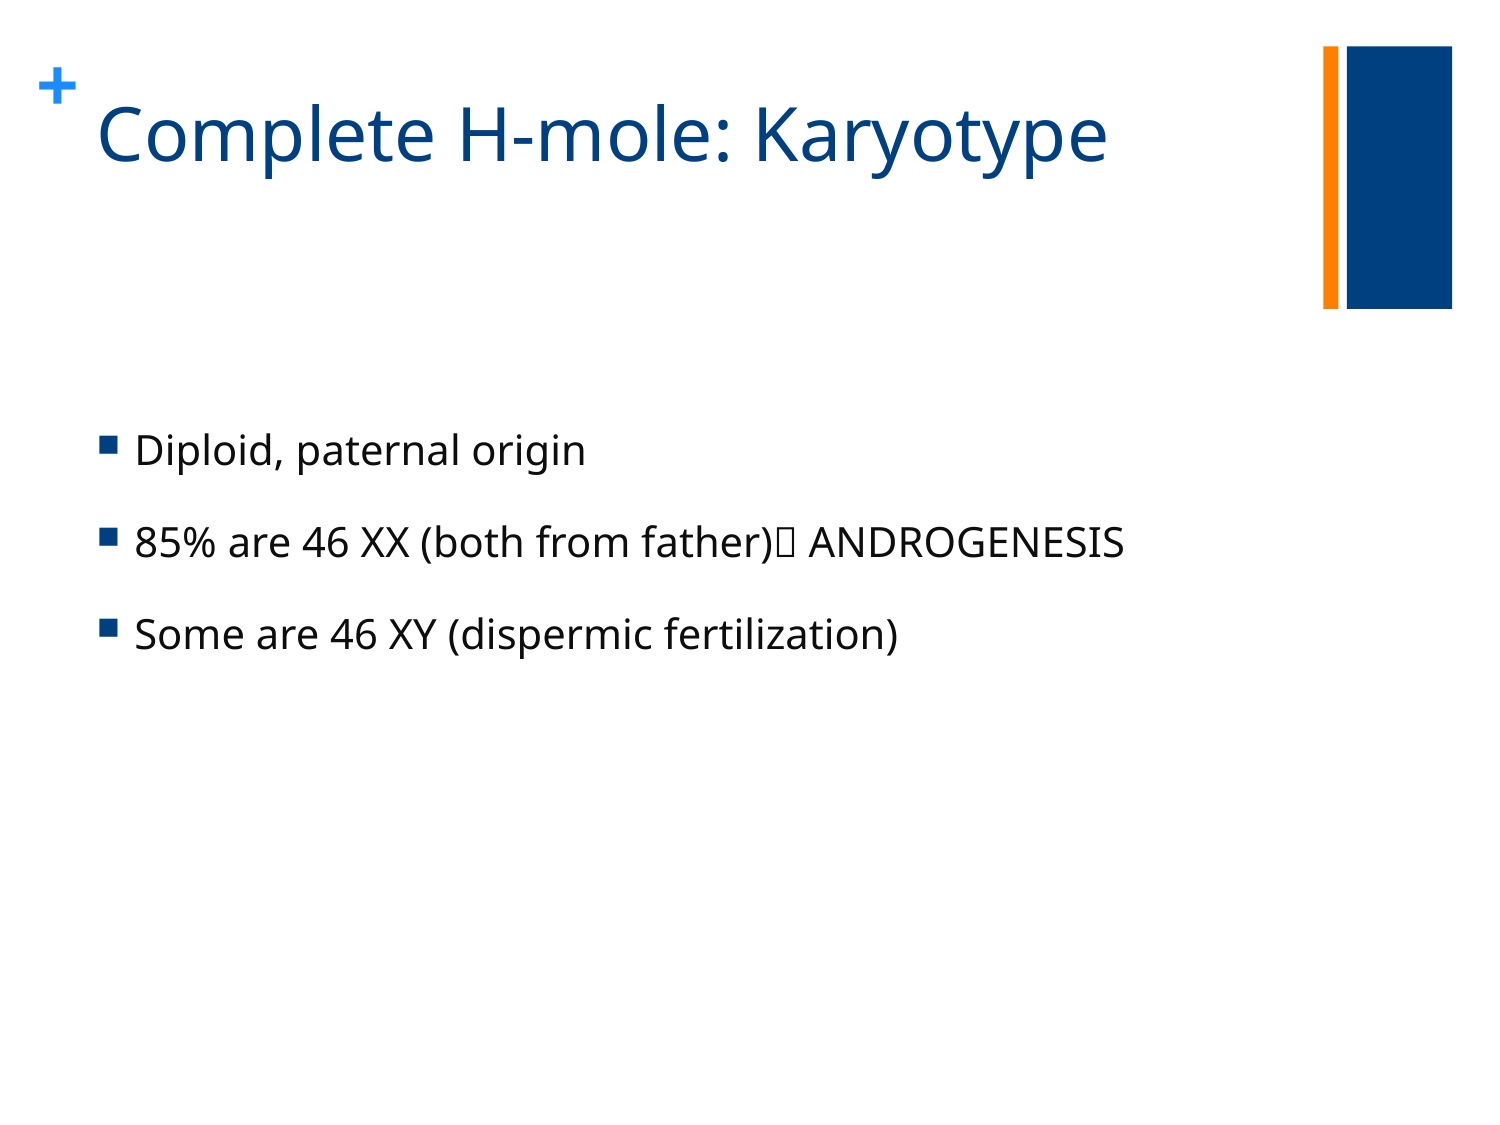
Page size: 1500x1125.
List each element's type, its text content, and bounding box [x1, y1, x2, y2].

list Diploid, paternal origin 85% are 46 XX (both from father) ANDROGENESIS Some are 46 XY (dispermic fertilization) [81, 324, 1322, 1005]
title Complete H-mole: Karyotype [81, 79, 1322, 263]
